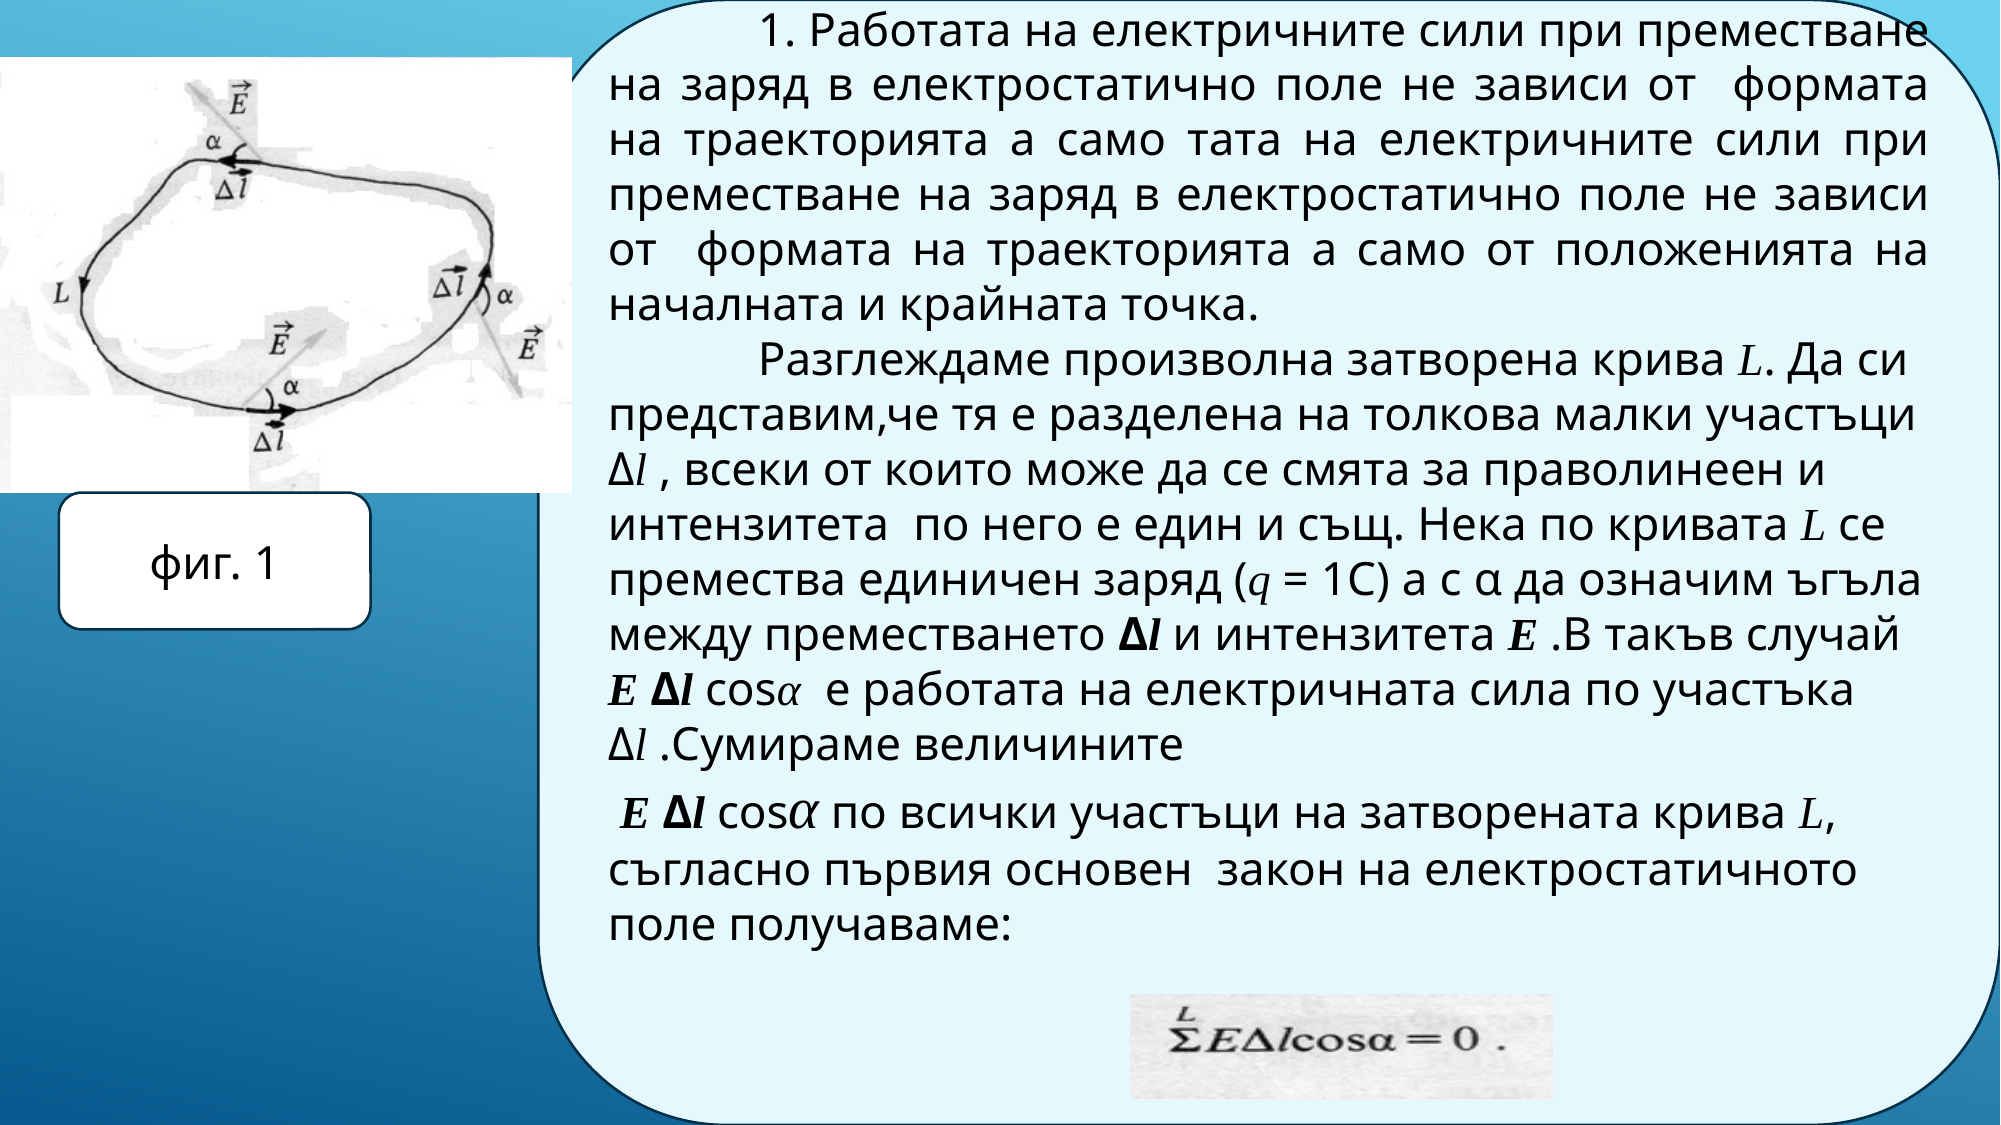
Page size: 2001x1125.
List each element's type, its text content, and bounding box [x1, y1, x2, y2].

picture [0, 57, 573, 493]
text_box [1129, 993, 1551, 1098]
picture [1130, 994, 1553, 1099]
text_box фиг. 1 [57, 493, 372, 631]
